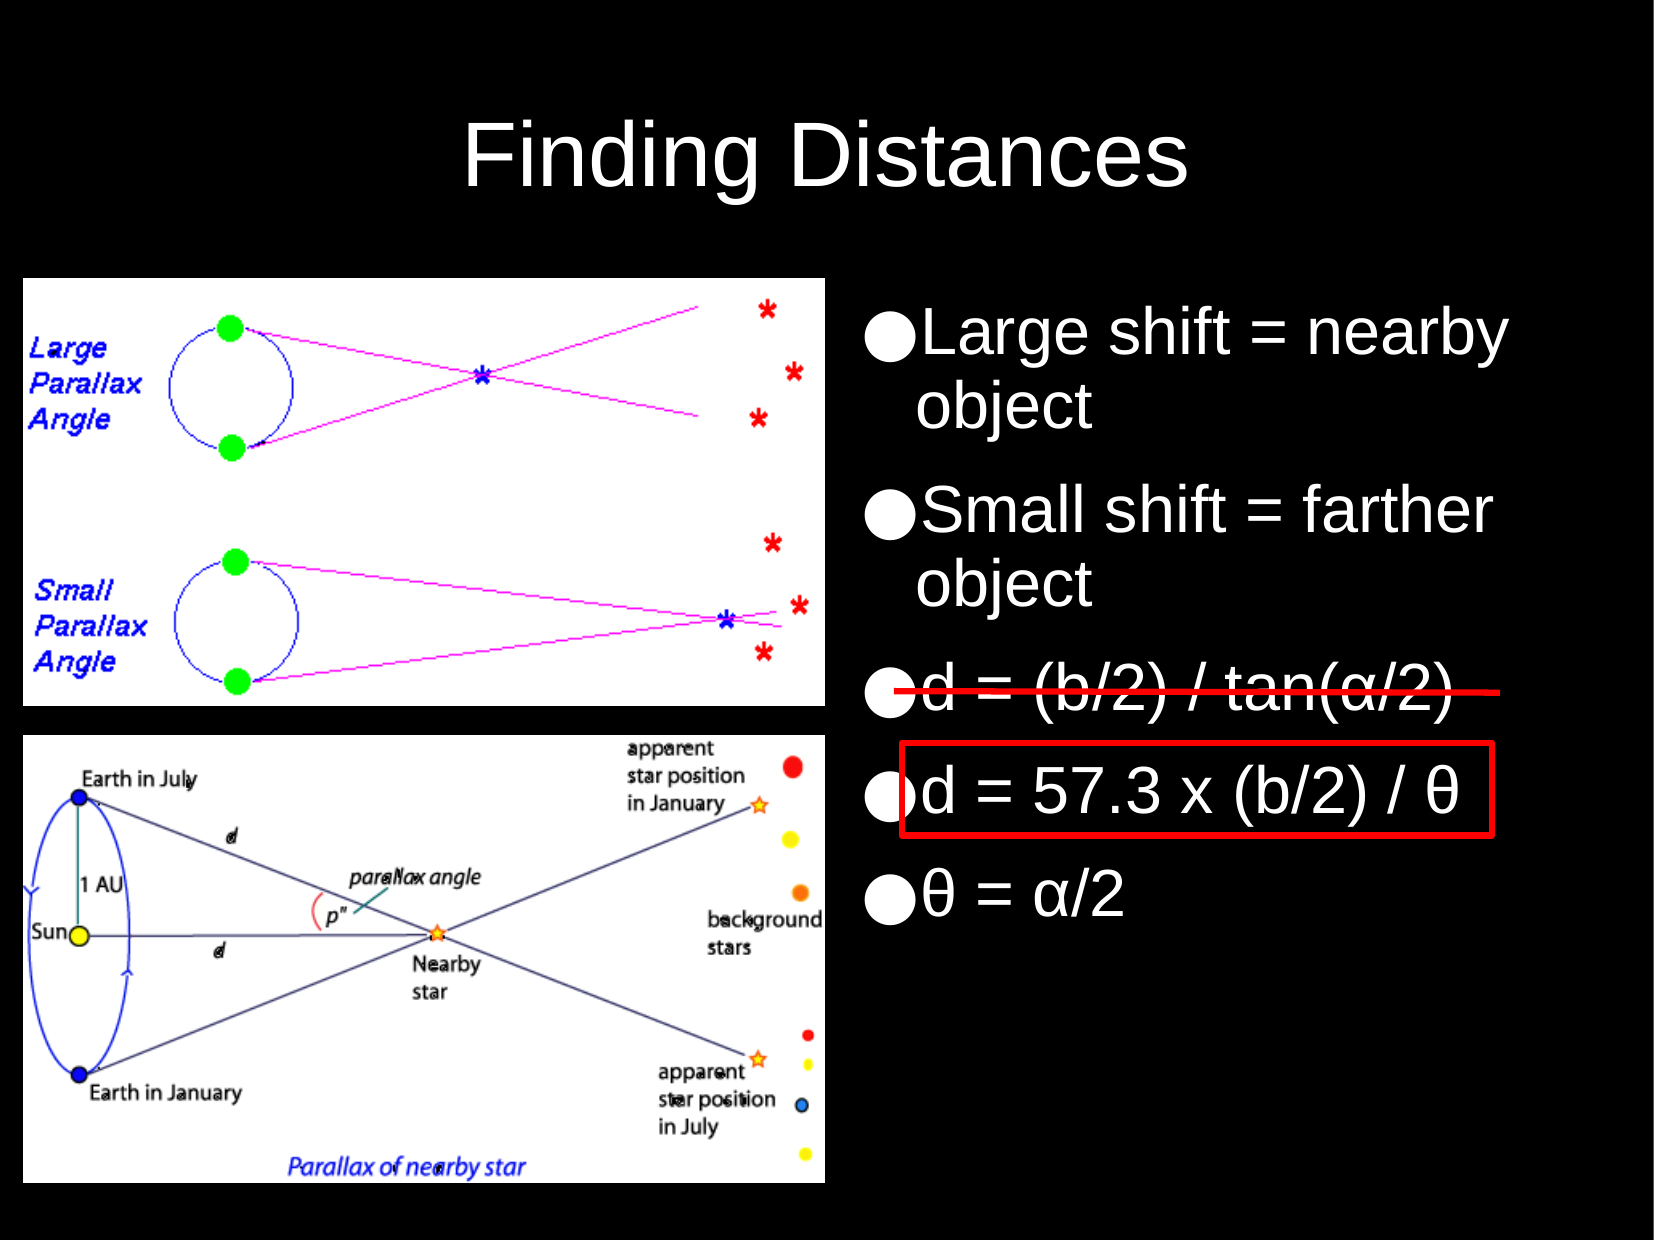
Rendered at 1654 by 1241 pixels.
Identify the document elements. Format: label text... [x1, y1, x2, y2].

list Large shift = nearby object Small shift = farther object d = (b/2) / tan(α/2) d = 57.3 x (b/2) / θ θ = α/2 [845, 290, 1572, 1094]
text_box [901, 742, 1492, 836]
picture [23, 735, 826, 1184]
title Finding Distances [82, 49, 1571, 257]
picture [23, 278, 826, 707]
